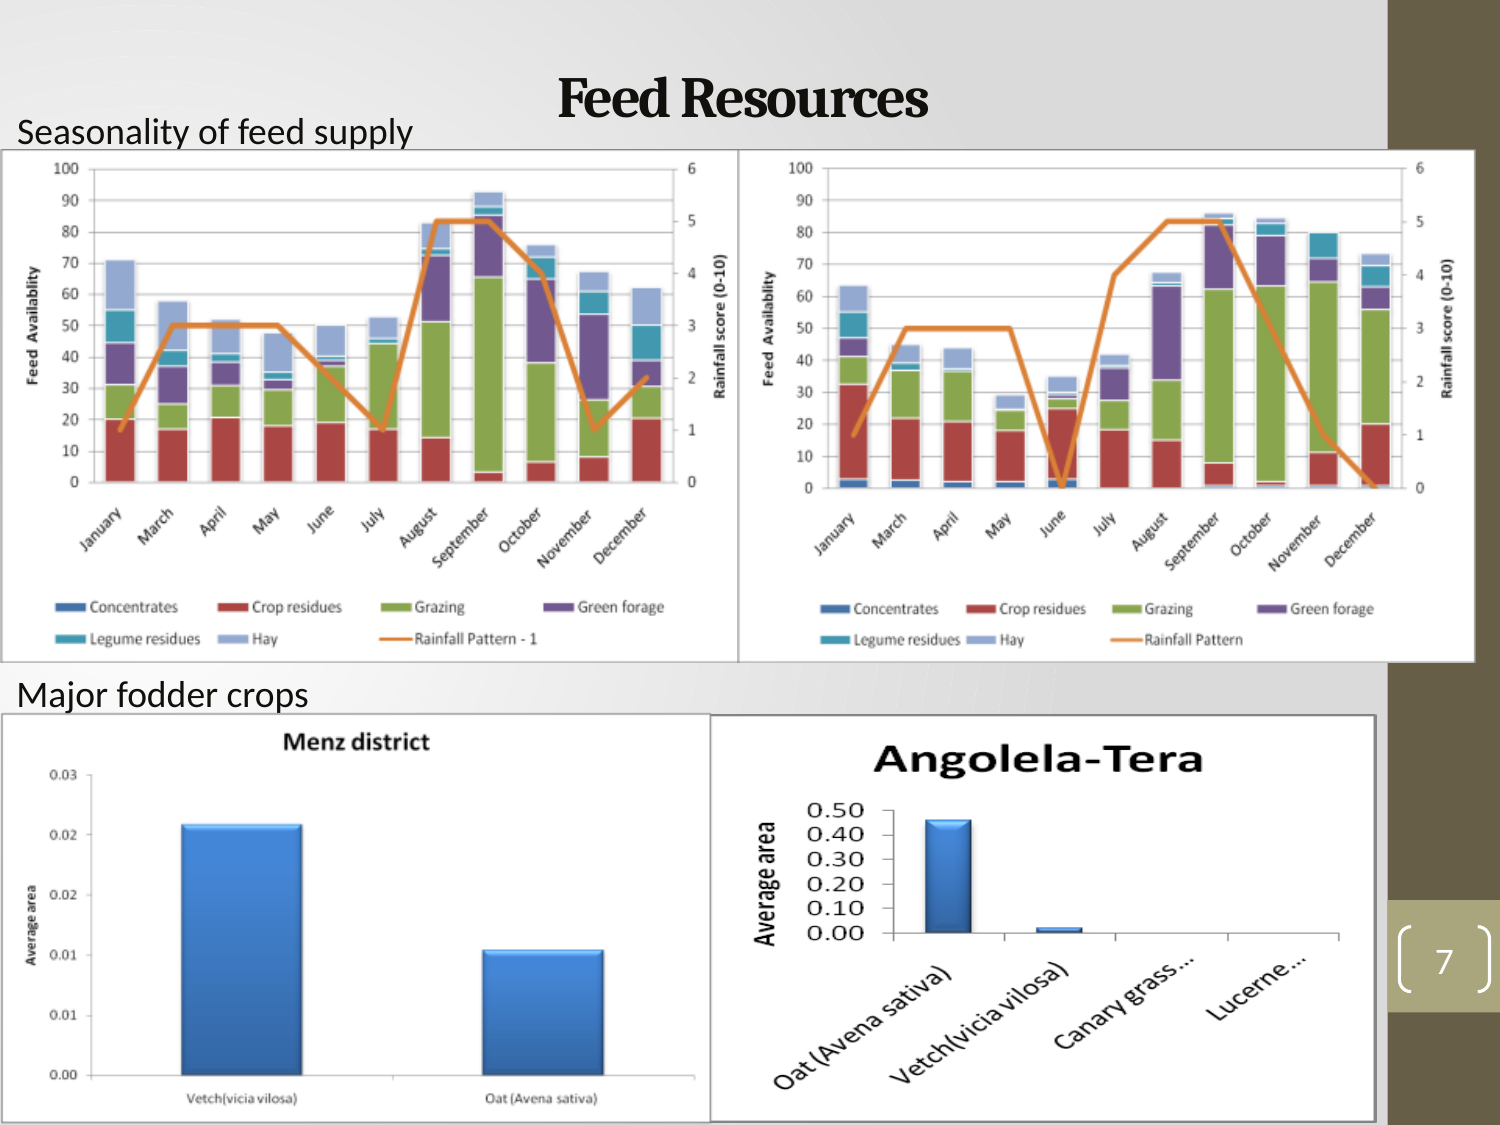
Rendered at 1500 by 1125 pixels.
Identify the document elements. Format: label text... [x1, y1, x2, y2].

slide_number 7 [1487, 928, 1492, 990]
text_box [0, 149, 1477, 1125]
text_box Seasonality of feed supply [2, 99, 429, 144]
title Feed Resources [112, 39, 1363, 142]
